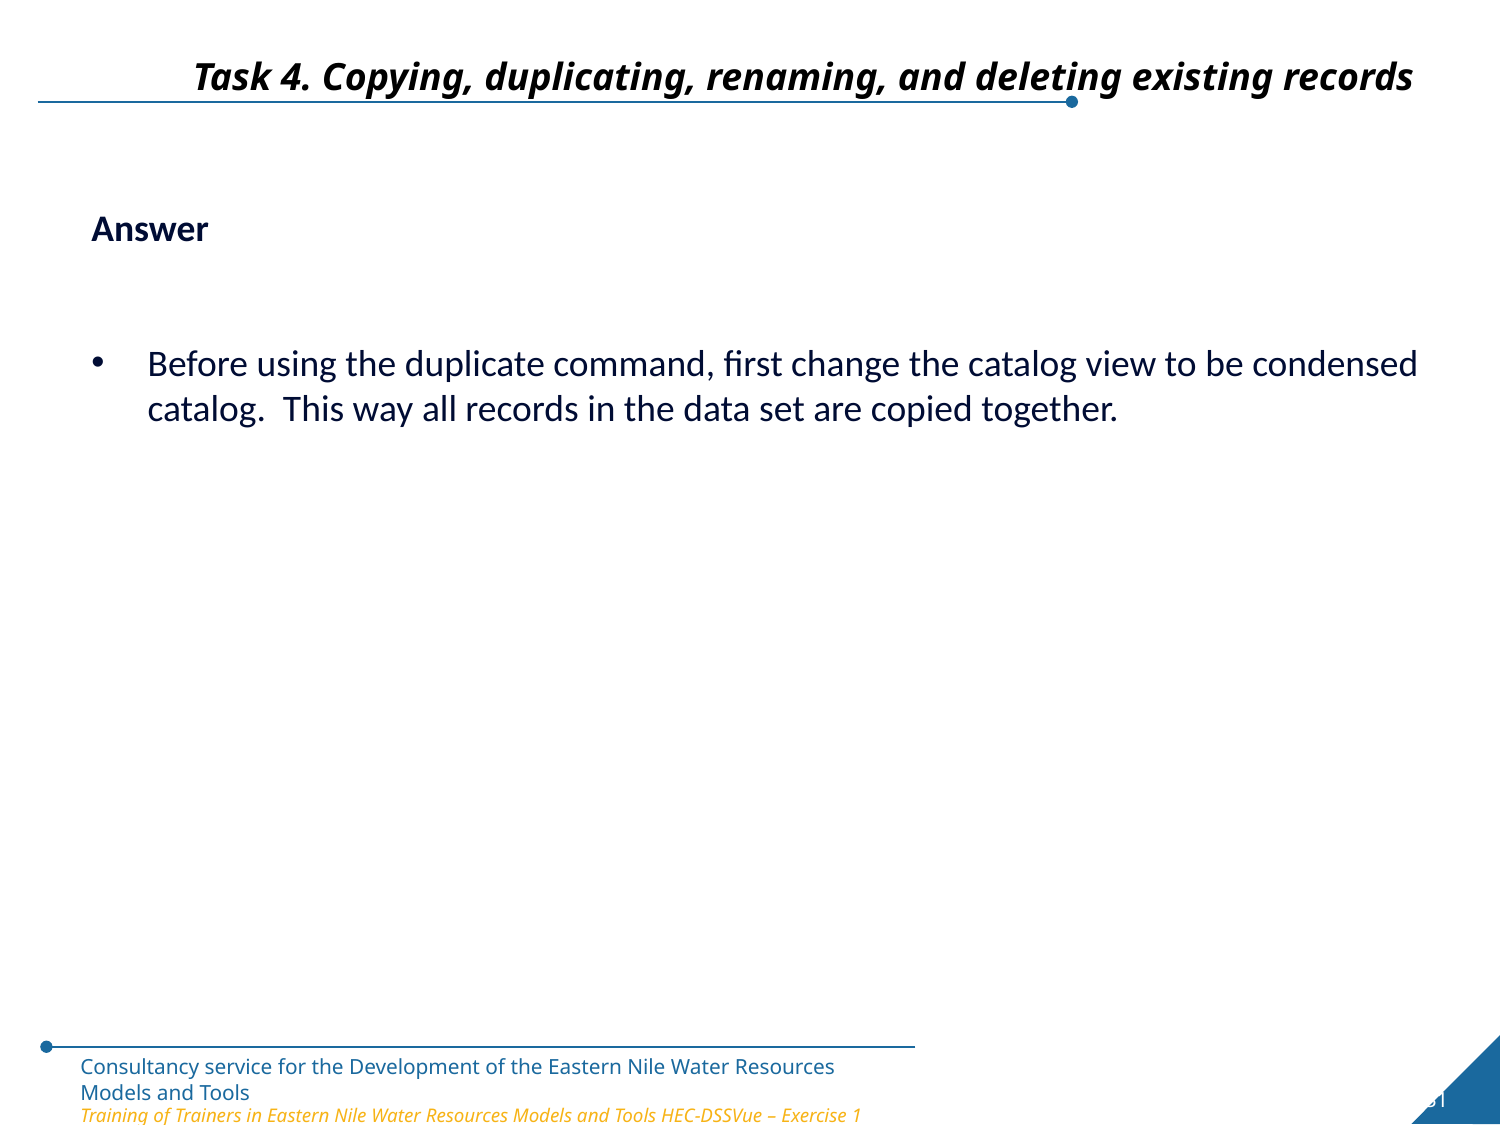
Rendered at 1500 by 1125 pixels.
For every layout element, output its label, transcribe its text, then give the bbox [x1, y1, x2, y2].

list Answer Before using the duplicate command, first change the catalog view to be condensed catalog. This way all records in the data set are copied together. [76, 196, 1447, 1000]
text_box Task 4. Copying, duplicating, renaming, and deleting existing records [178, 22, 1468, 106]
